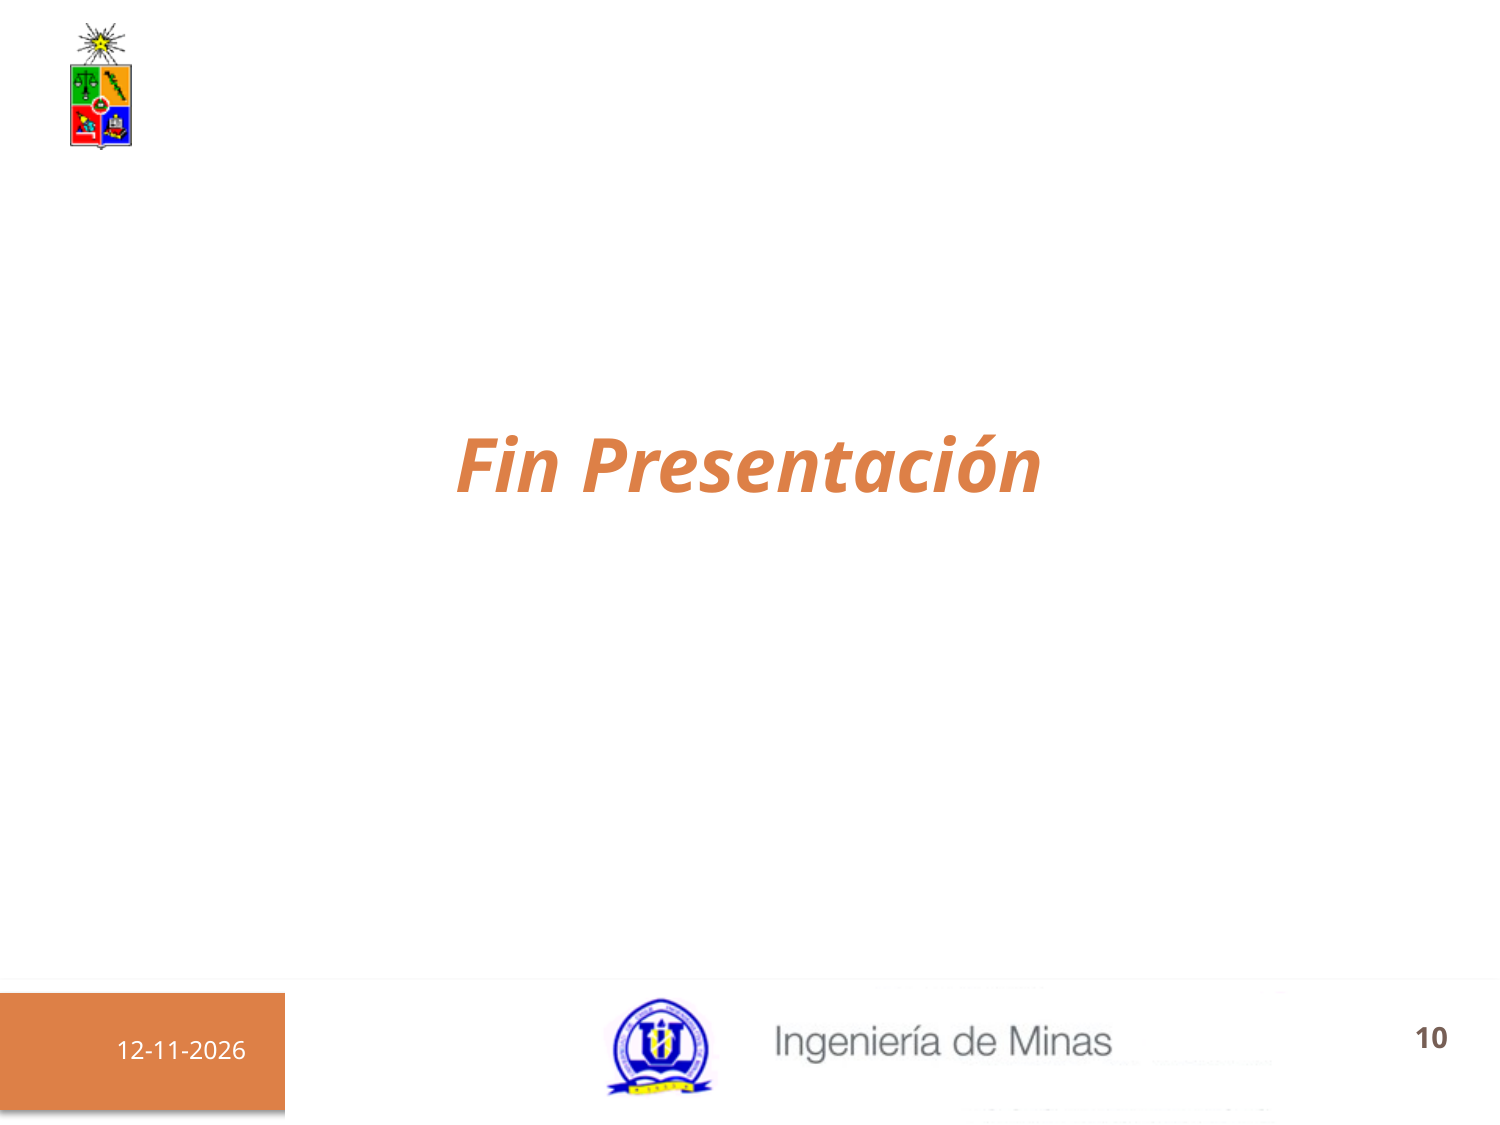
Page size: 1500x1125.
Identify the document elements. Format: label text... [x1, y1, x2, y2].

picture [285, 980, 1500, 1125]
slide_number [12, 995, 279, 1108]
picture [69, 23, 132, 151]
text_box Fin Presentación [81, 410, 1418, 515]
